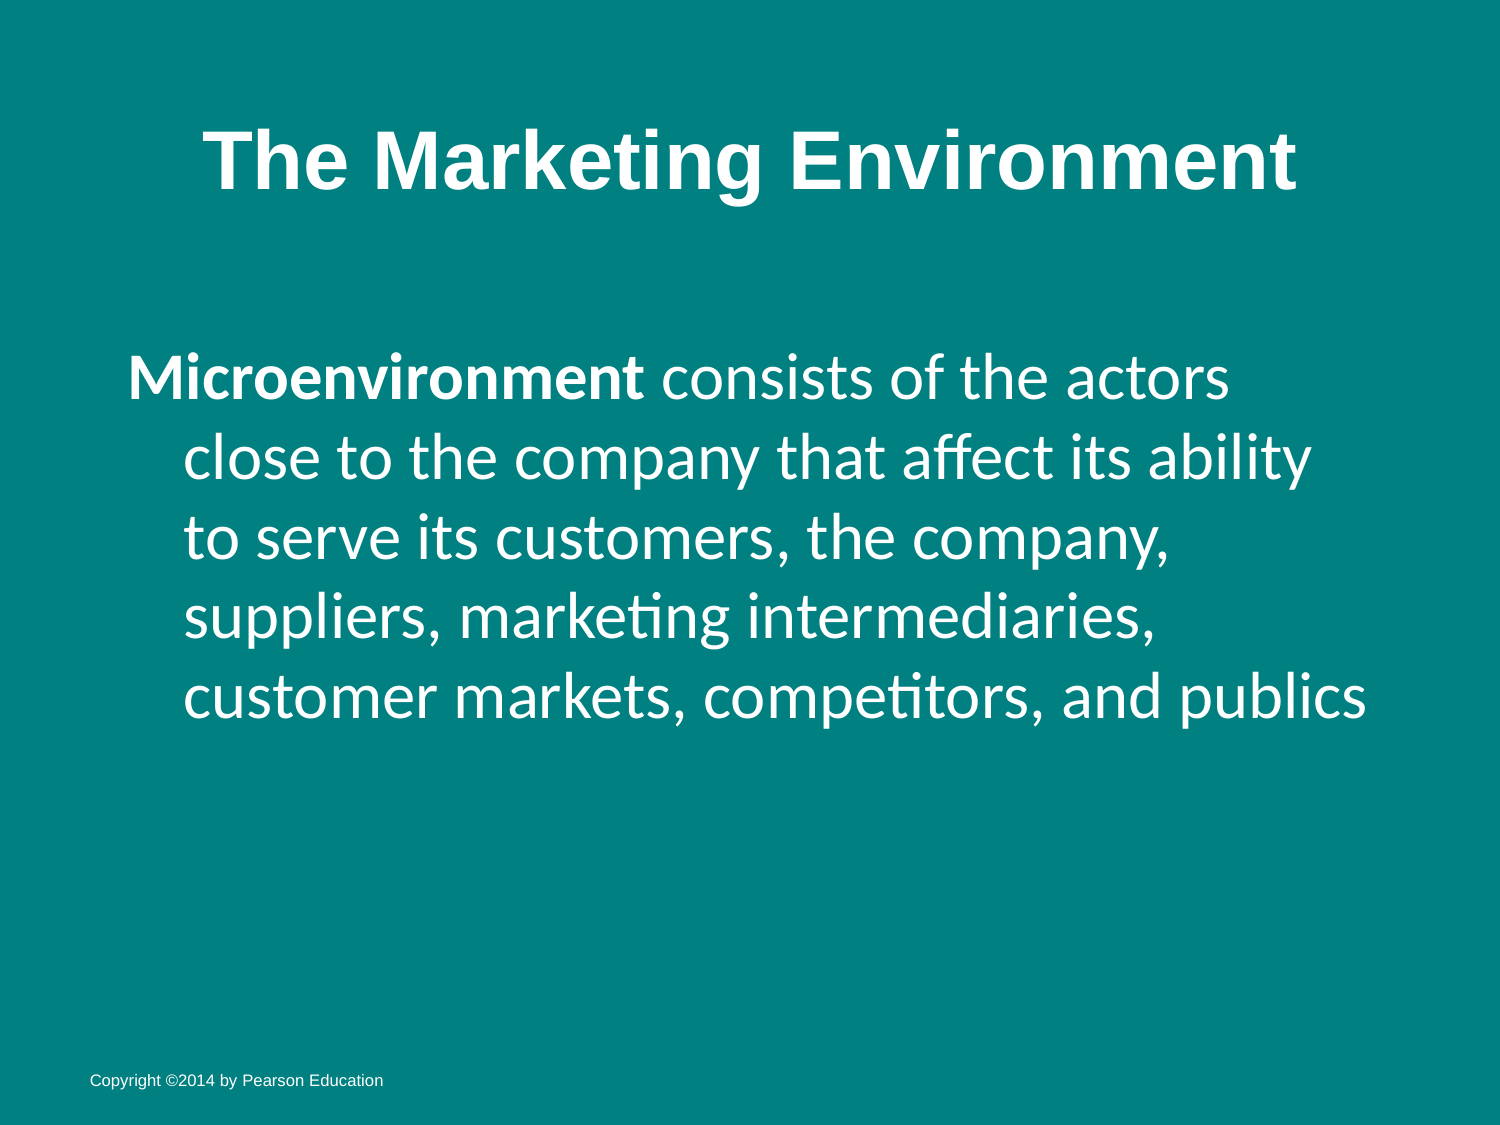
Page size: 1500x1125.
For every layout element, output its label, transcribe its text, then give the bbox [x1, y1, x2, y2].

text_box Copyright ©2014 by Pearson Education [74, 1062, 825, 1098]
title The Marketing Environment [112, 37, 1388, 226]
list Microenvironment consists of the actors close to the company that affect its ability to serve its customers, the company, suppliers, marketing intermediaries, customer markets, competitors, and publics [112, 324, 1388, 1001]
